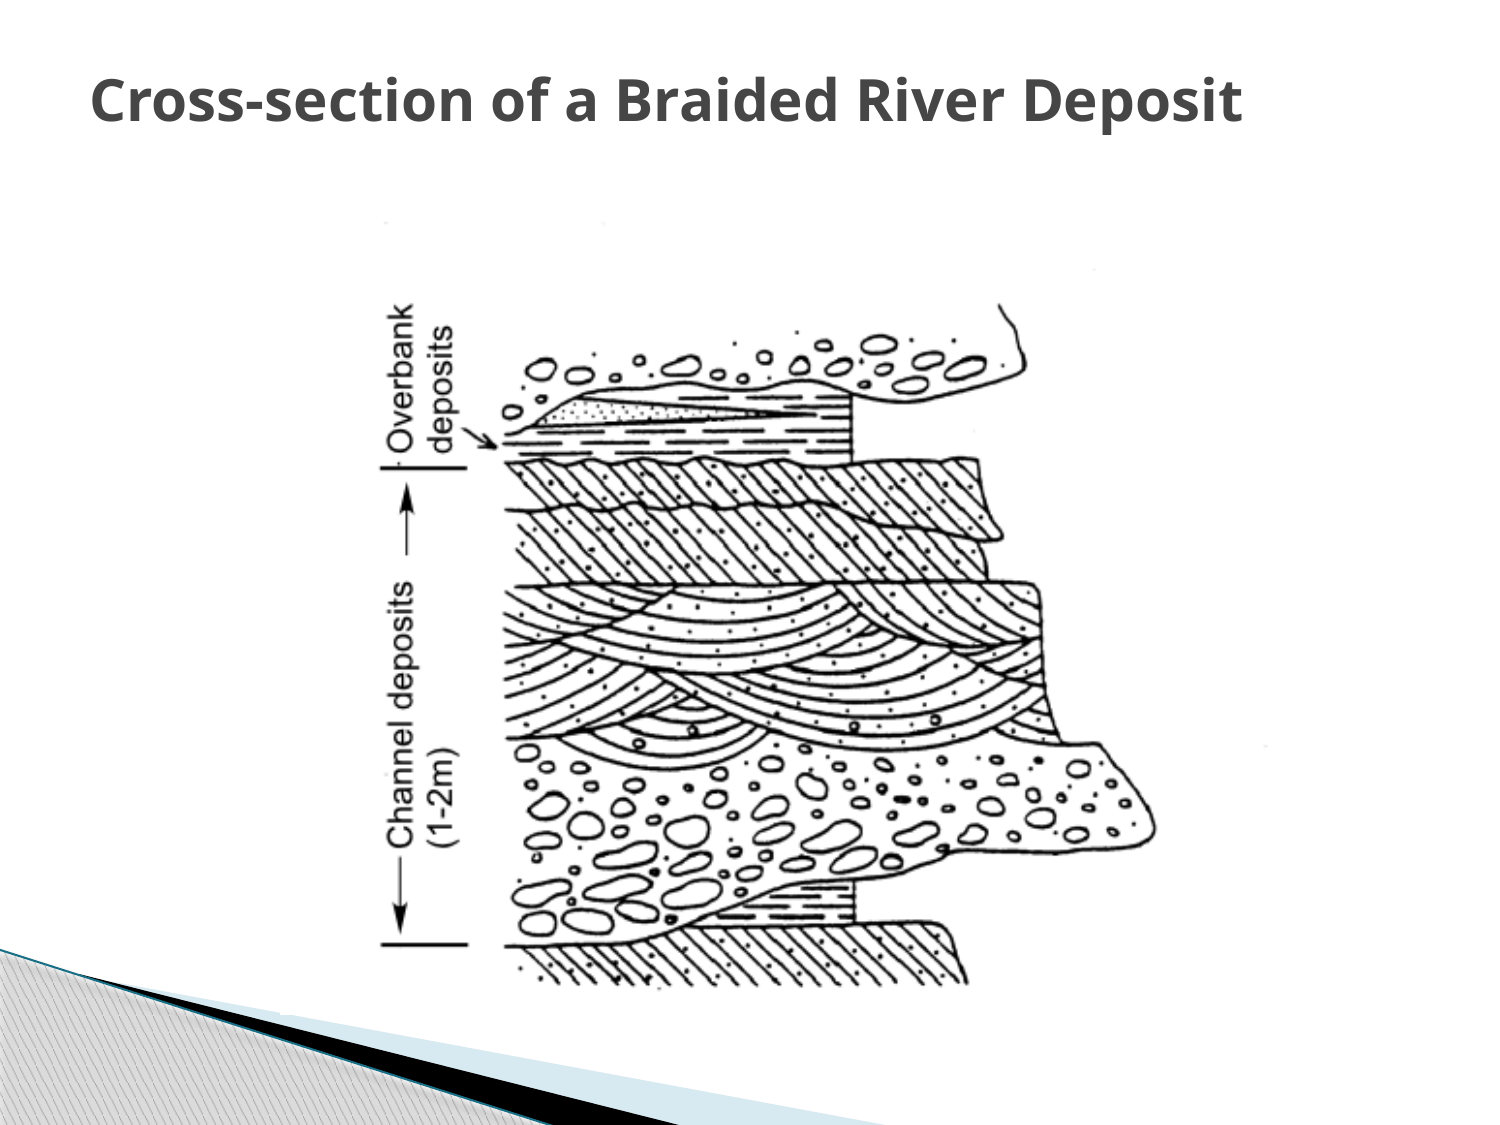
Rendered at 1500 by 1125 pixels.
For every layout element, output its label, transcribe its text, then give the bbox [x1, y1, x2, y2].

title Cross-section of a Braided River Deposit [75, 45, 1325, 153]
picture [280, 174, 1298, 1015]
